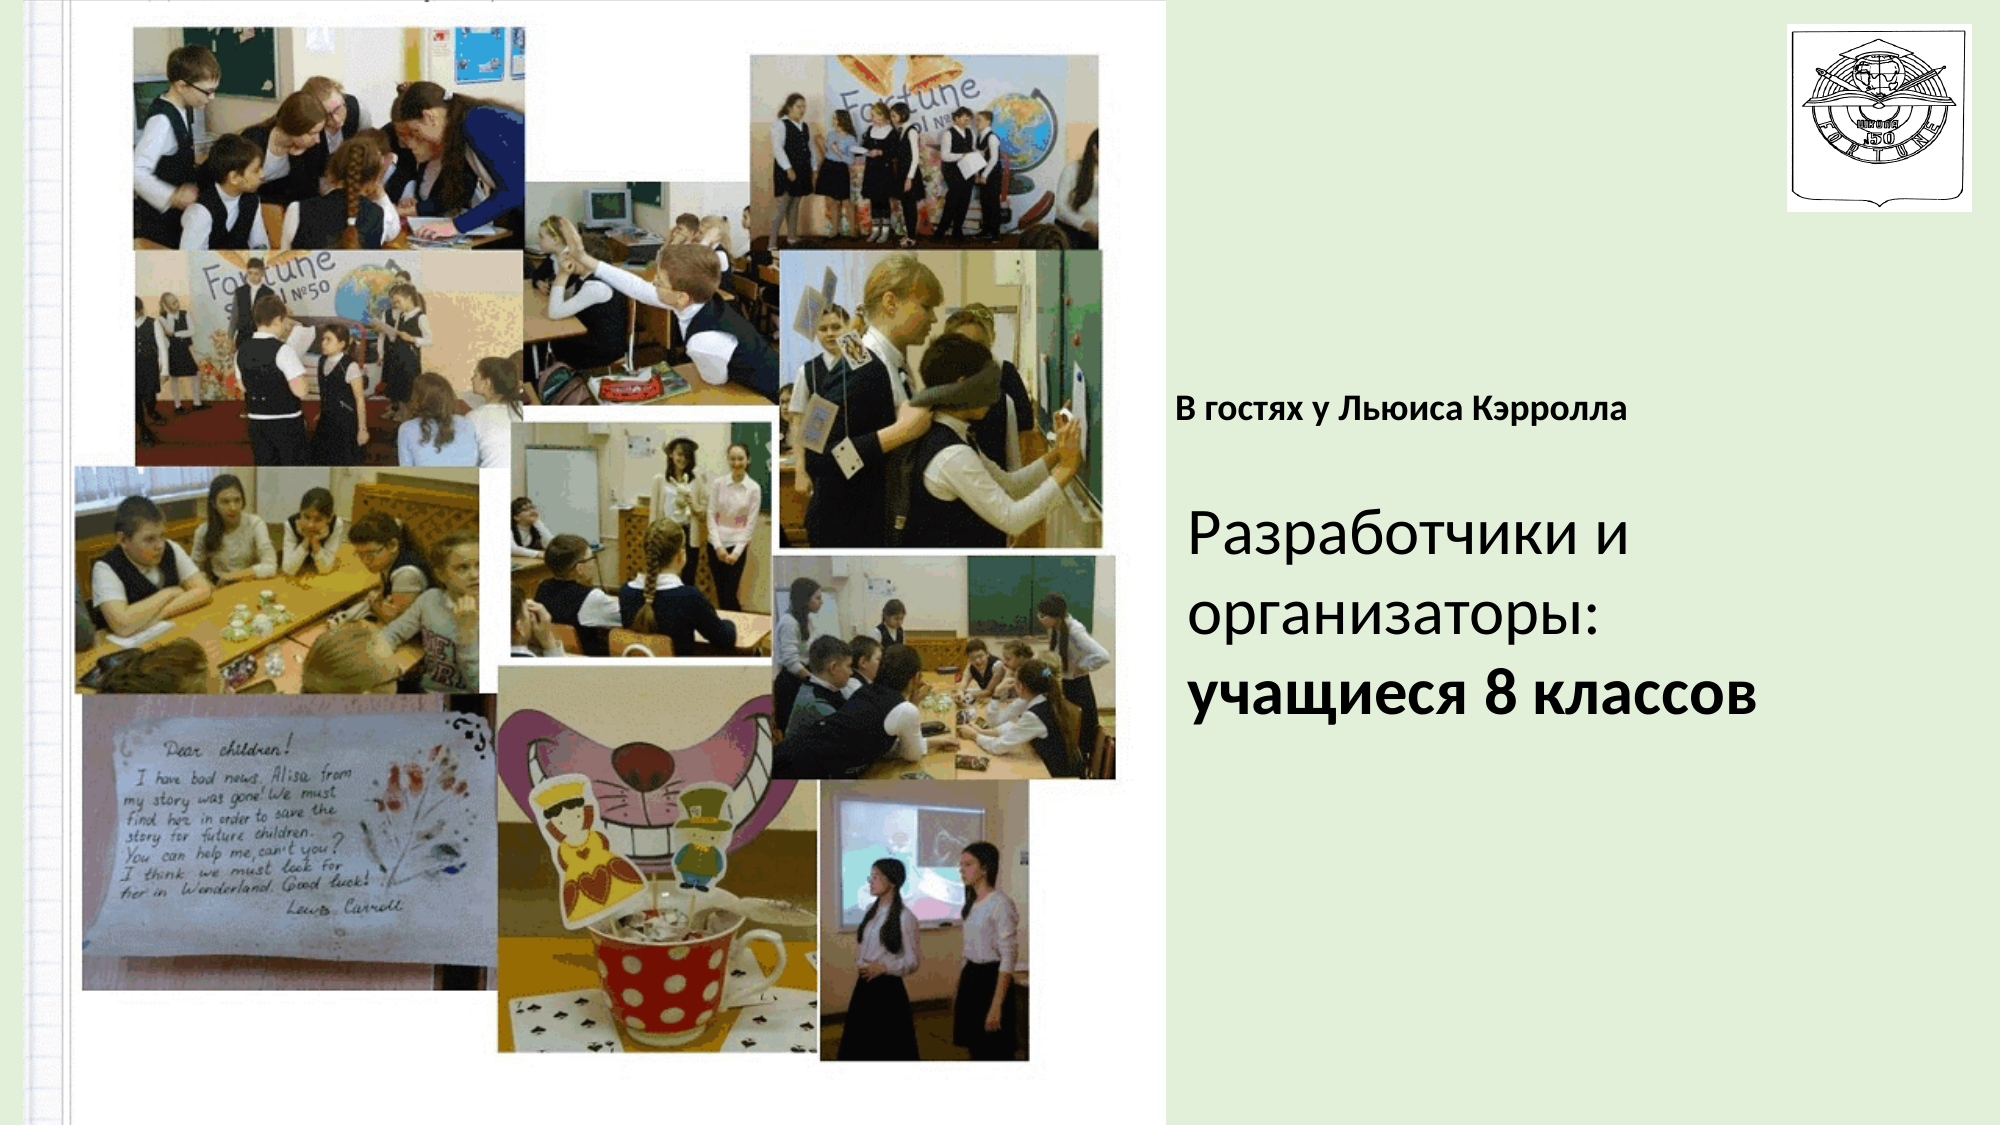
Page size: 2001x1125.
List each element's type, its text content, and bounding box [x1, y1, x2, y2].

picture [1787, 24, 1972, 212]
text_box Разработчики и организаторы: учащиеся 8 классов [1172, 480, 1822, 736]
picture [23, 0, 1166, 1125]
text_box В гостях у Льюиса Кэрролла [1166, 375, 1660, 436]
